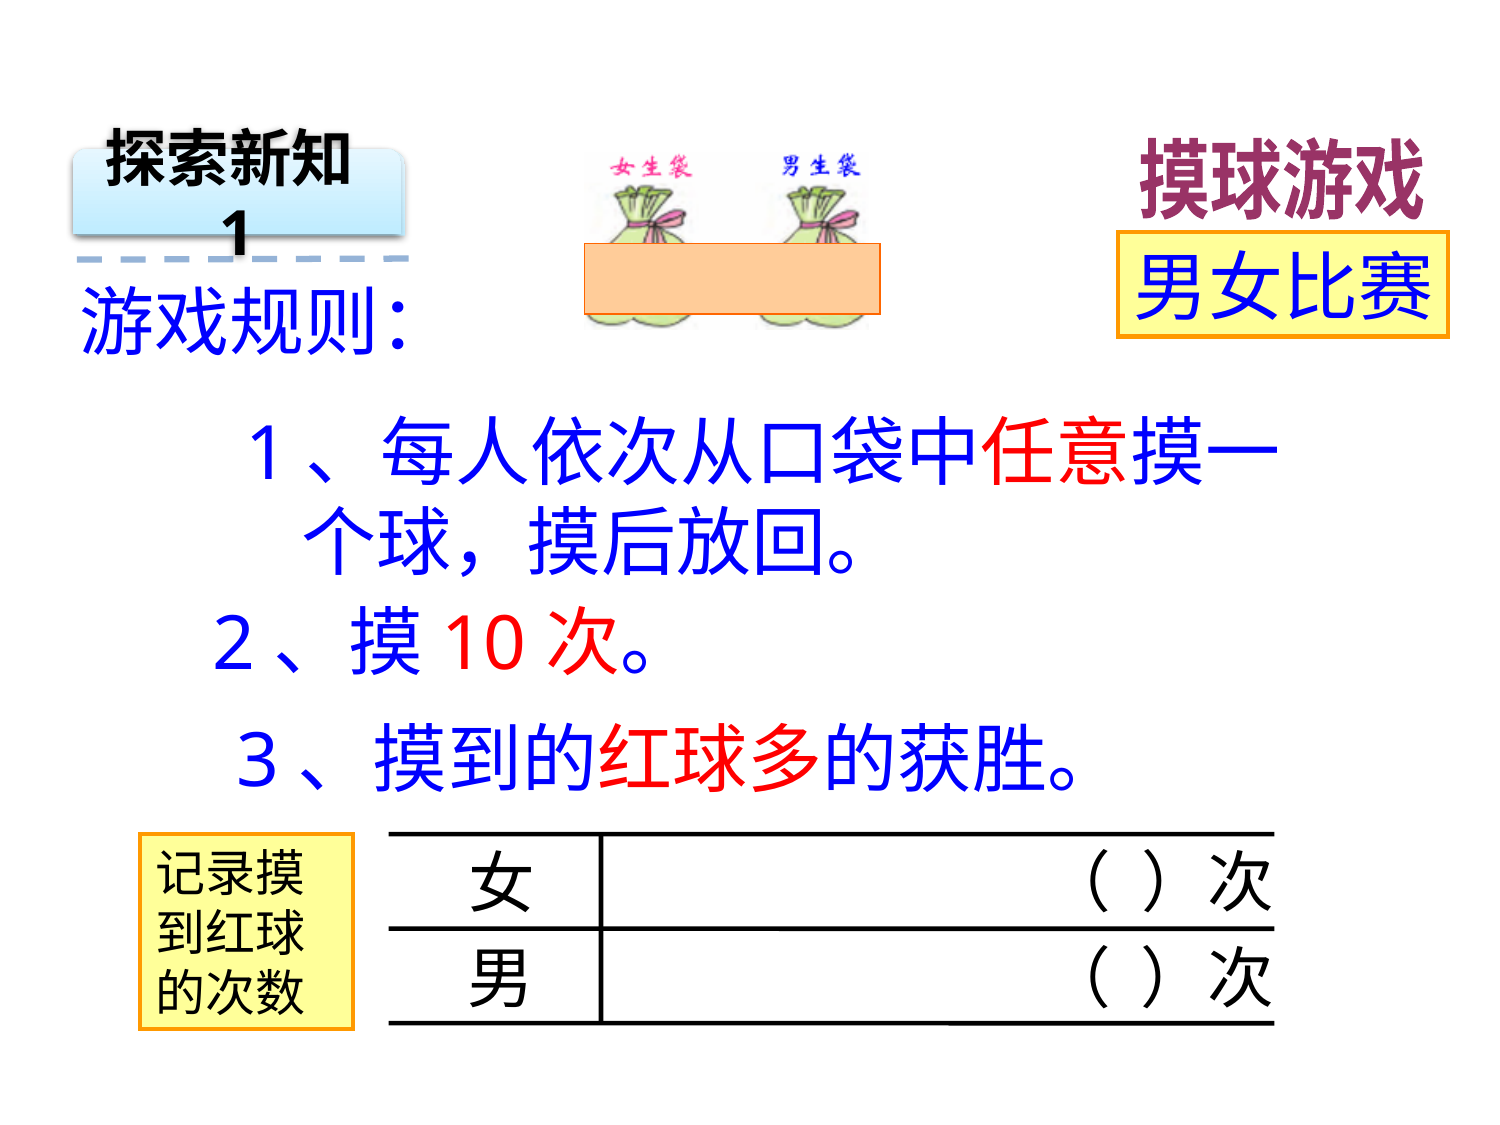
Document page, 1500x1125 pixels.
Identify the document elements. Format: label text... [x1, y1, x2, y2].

text_box 1、每人依次从口袋中任意摸一个球，摸后放回。 [230, 397, 1341, 575]
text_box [76, 150, 417, 260]
text_box 游戏规则： [65, 267, 470, 372]
text_box 记录摸到红球的次数 [140, 834, 353, 1029]
text_box 男女比赛 [1118, 231, 1449, 337]
text_box [873, 243, 880, 315]
picture [584, 151, 869, 330]
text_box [388, 831, 1294, 1024]
text_box 2、摸10次。 [197, 587, 710, 692]
text_box 3、摸到的红球多的获胜。 [221, 704, 1137, 809]
